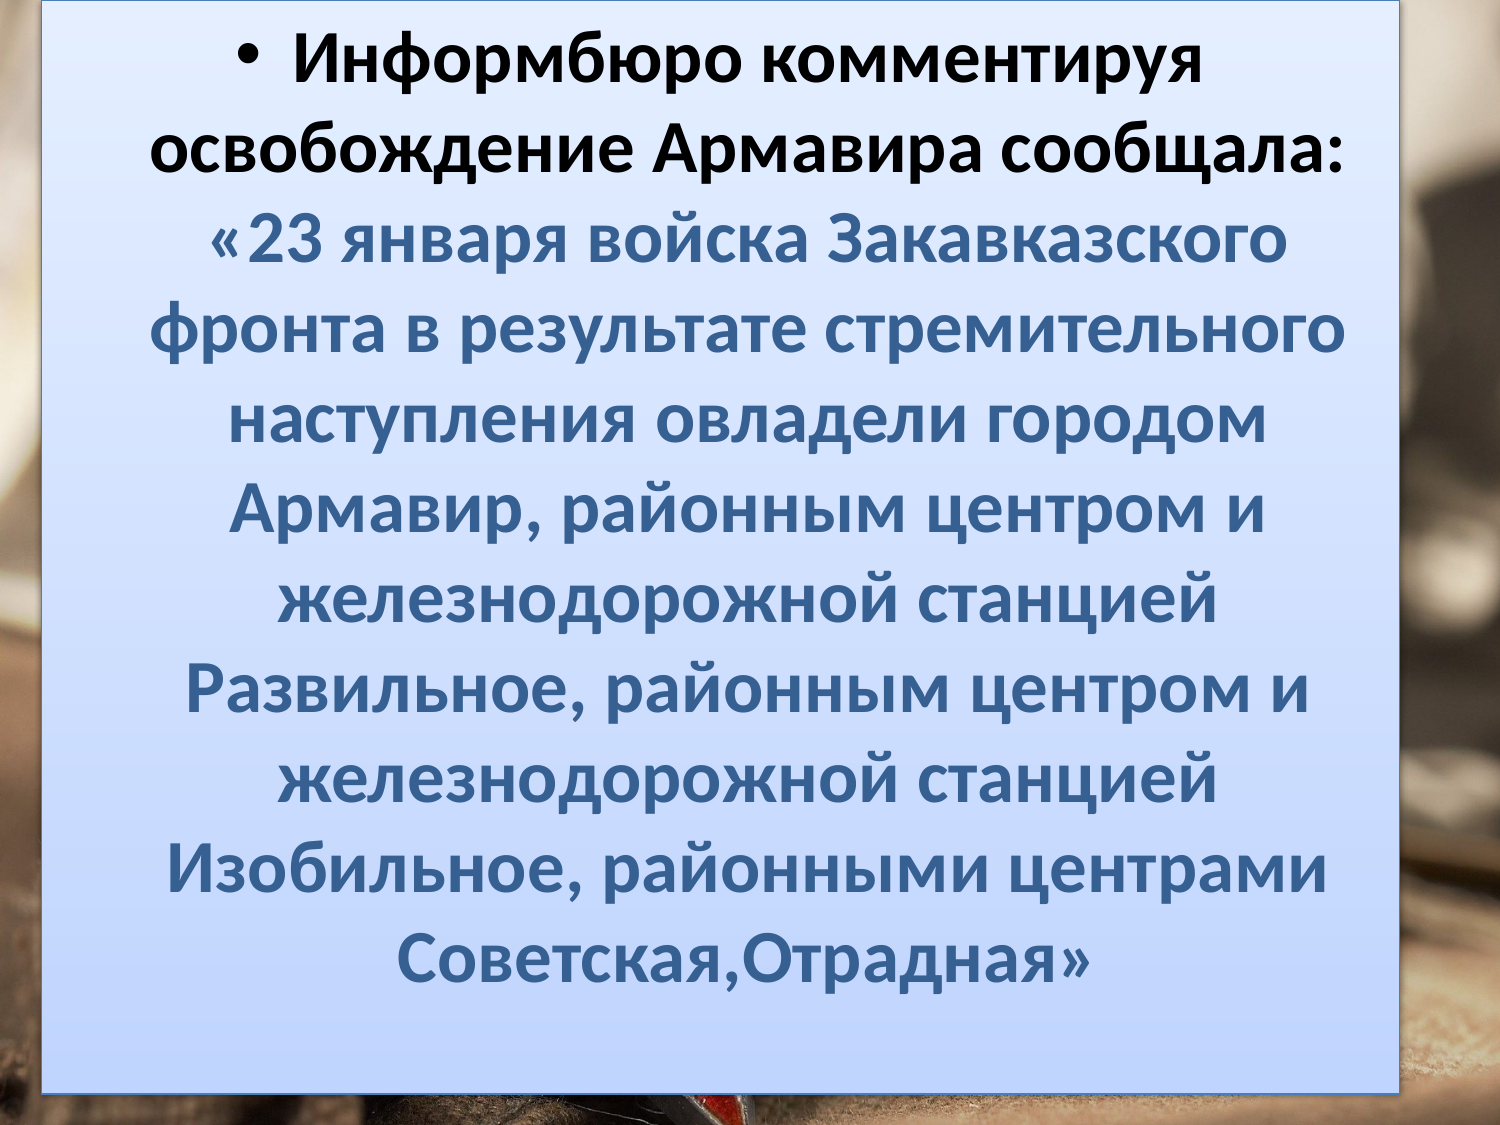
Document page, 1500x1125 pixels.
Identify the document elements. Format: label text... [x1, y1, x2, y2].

list Информбюро комментируя освобождение Армавира сообщала: «23 января войска Закавказского фронта в результате стремительного наступления овладели городом Армавир, районным центром и железнодорожной станцией Развильное, районным центром и железнодорожной станцией Изобильное, районными центрами Советская,Отрадная» [41, 0, 1400, 1095]
picture [0, 0, 1500, 1125]
